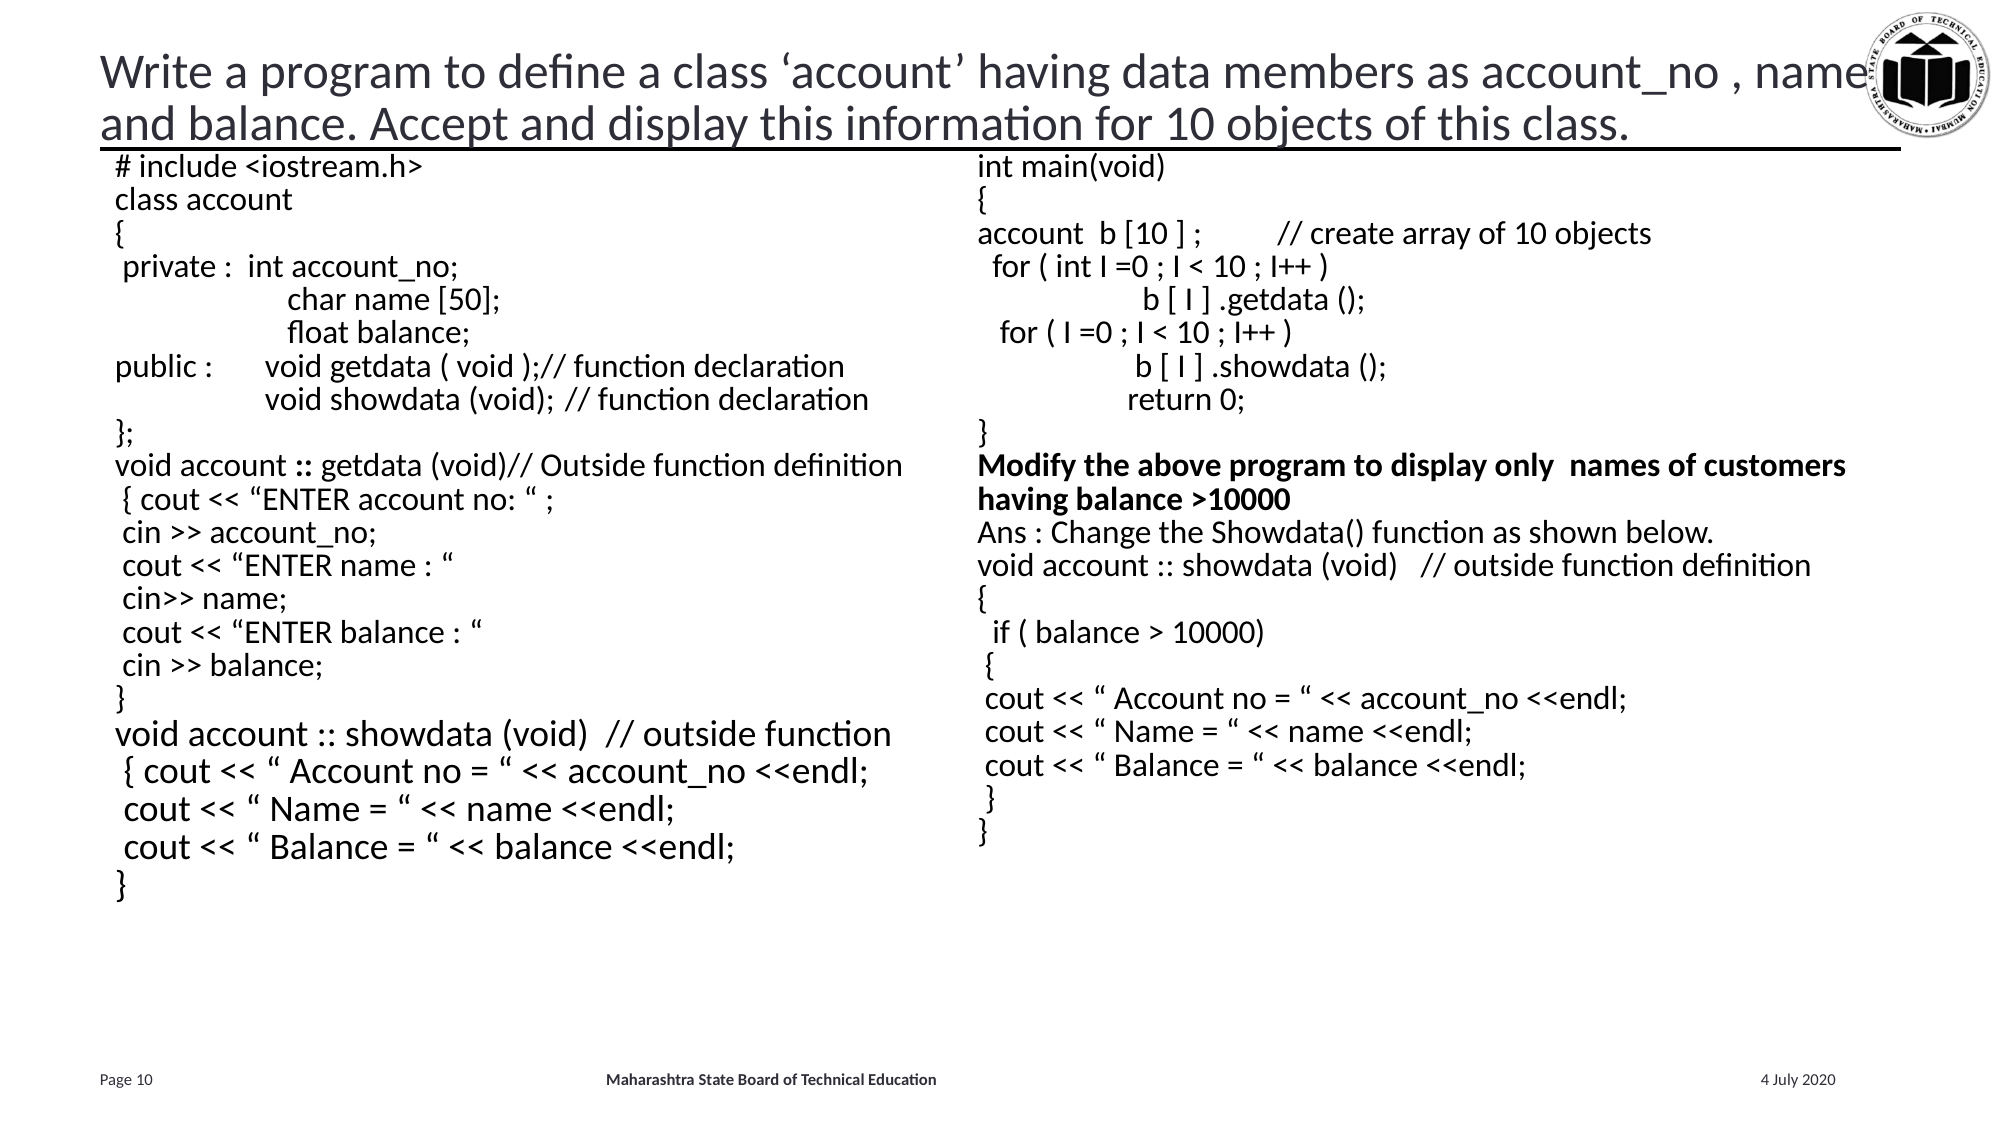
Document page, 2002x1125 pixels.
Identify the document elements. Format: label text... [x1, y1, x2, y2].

table_header # include <iostream.h> class account { private : int account_no; char name [50]; float balance; public : void getdata ( void );// function declaration void showdata (void); // function declaration }; void account :: getdata (void)// Outside function definition { cout << “ENTER account no: “ ; cin >> account_no; cout << “ENTER name : “ cin>> name; cout << “ENTER balance : “ cin >> balance; } void account :: showdata (void) // outside function { cout << “ Account no = “ << account_no <<endl; cout << “ Name = “ << name <<endl; cout << “ Balance = “ << balance <<endl; } [100, 145, 962, 1101]
table_header int main(void) { account b [10 ] ; // create array of 10 objects for ( int I =0 ; I < 10 ; I++ ) b [ I ] .getdata (); for ( I =0 ; I < 10 ; I++ ) b [ I ] .showdata (); return 0; } Modify the above program to display only names of customers having balance >10000 Ans : Change the Showdata() function as shown below. void account :: showdata (void) // outside function definition { if ( balance > 10000) { cout << “ Account no = “ << account_no <<endl; cout << “ Name = “ << name <<endl; cout << “ Balance = “ << balance <<endl; } } [962, 145, 1901, 1101]
title Write a program to define a class ‘account’ having data members as account_no , name and balance. Accept and display this information for 10 objects of this class. [100, 48, 1901, 145]
picture [1852, 0, 2001, 149]
